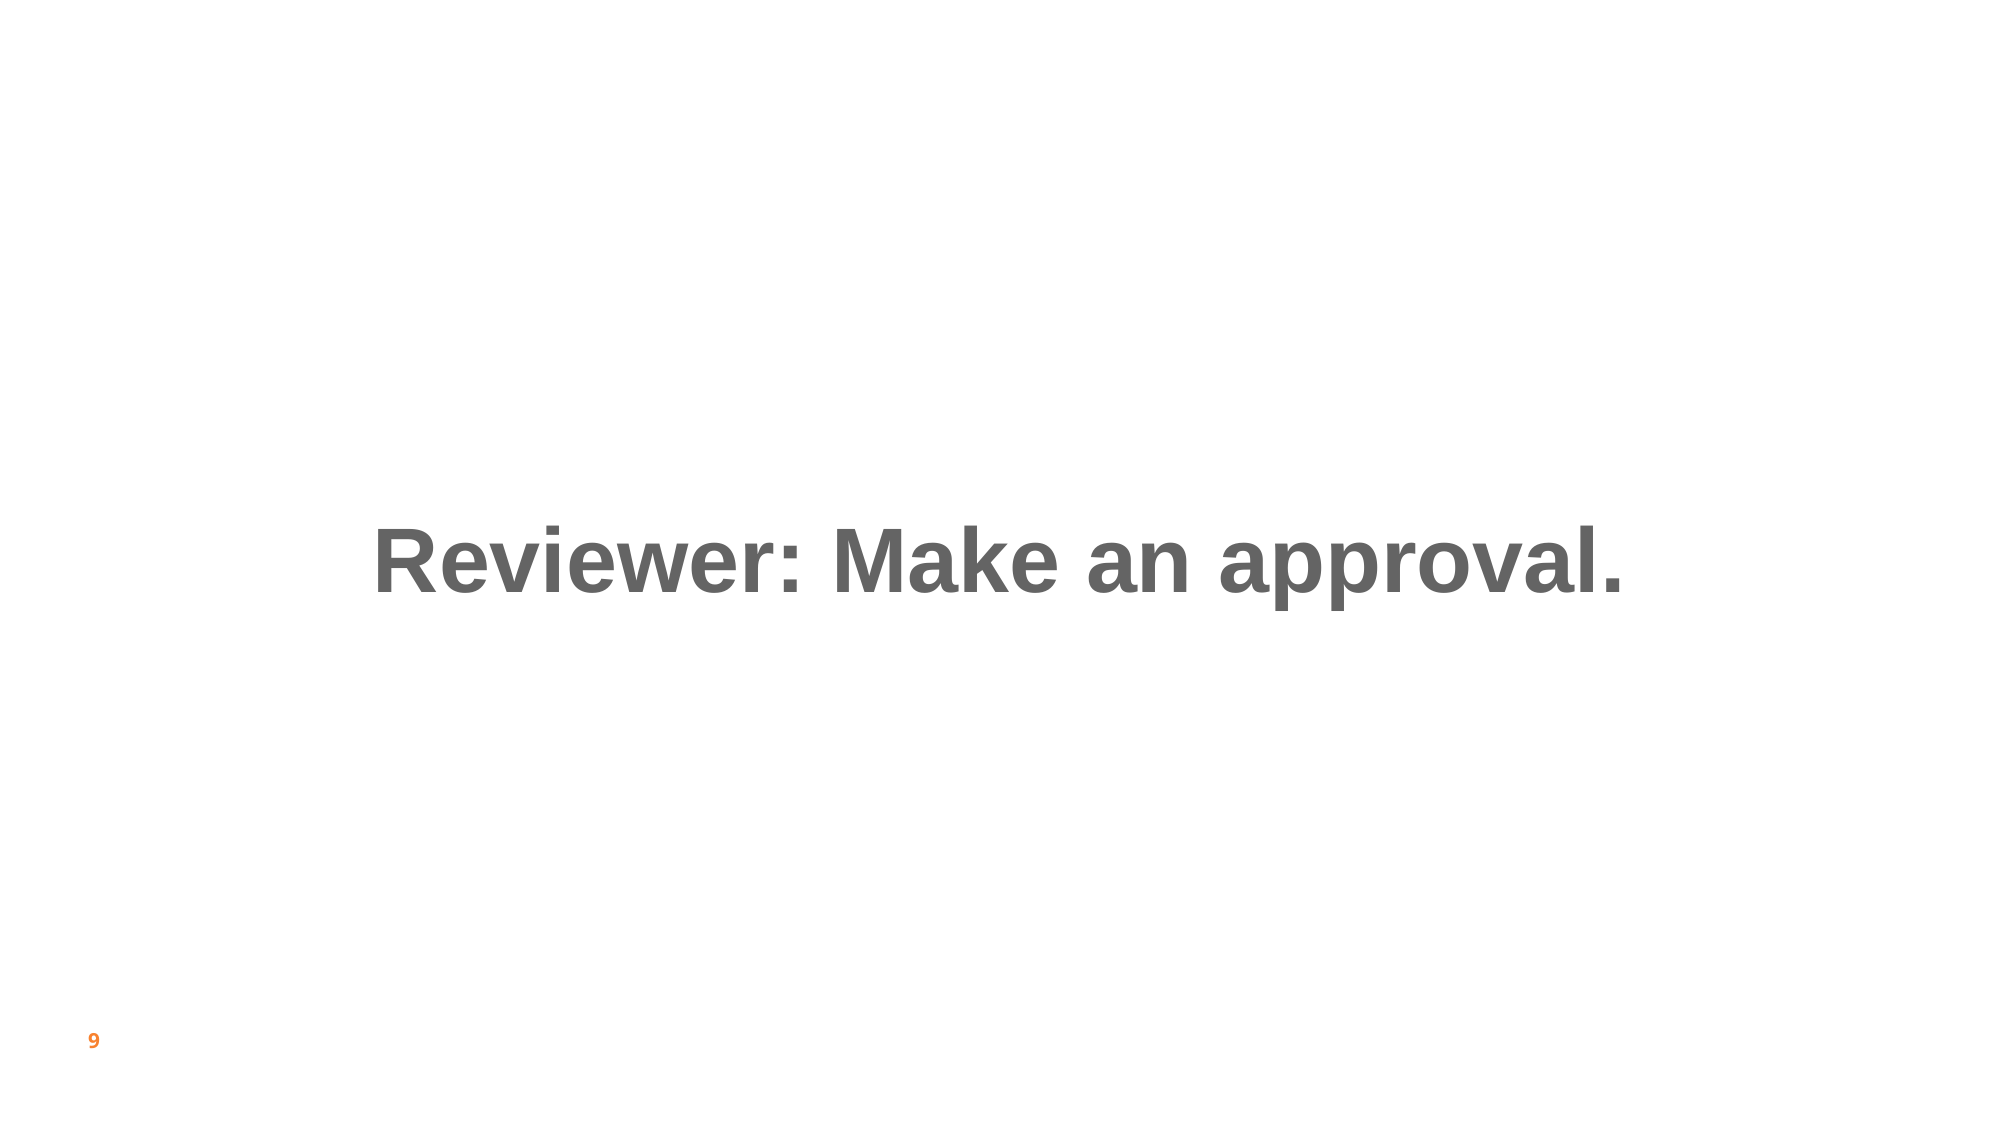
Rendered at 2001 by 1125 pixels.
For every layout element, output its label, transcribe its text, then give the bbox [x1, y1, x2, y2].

title Reviewer: Make an approval. [174, 187, 1825, 938]
